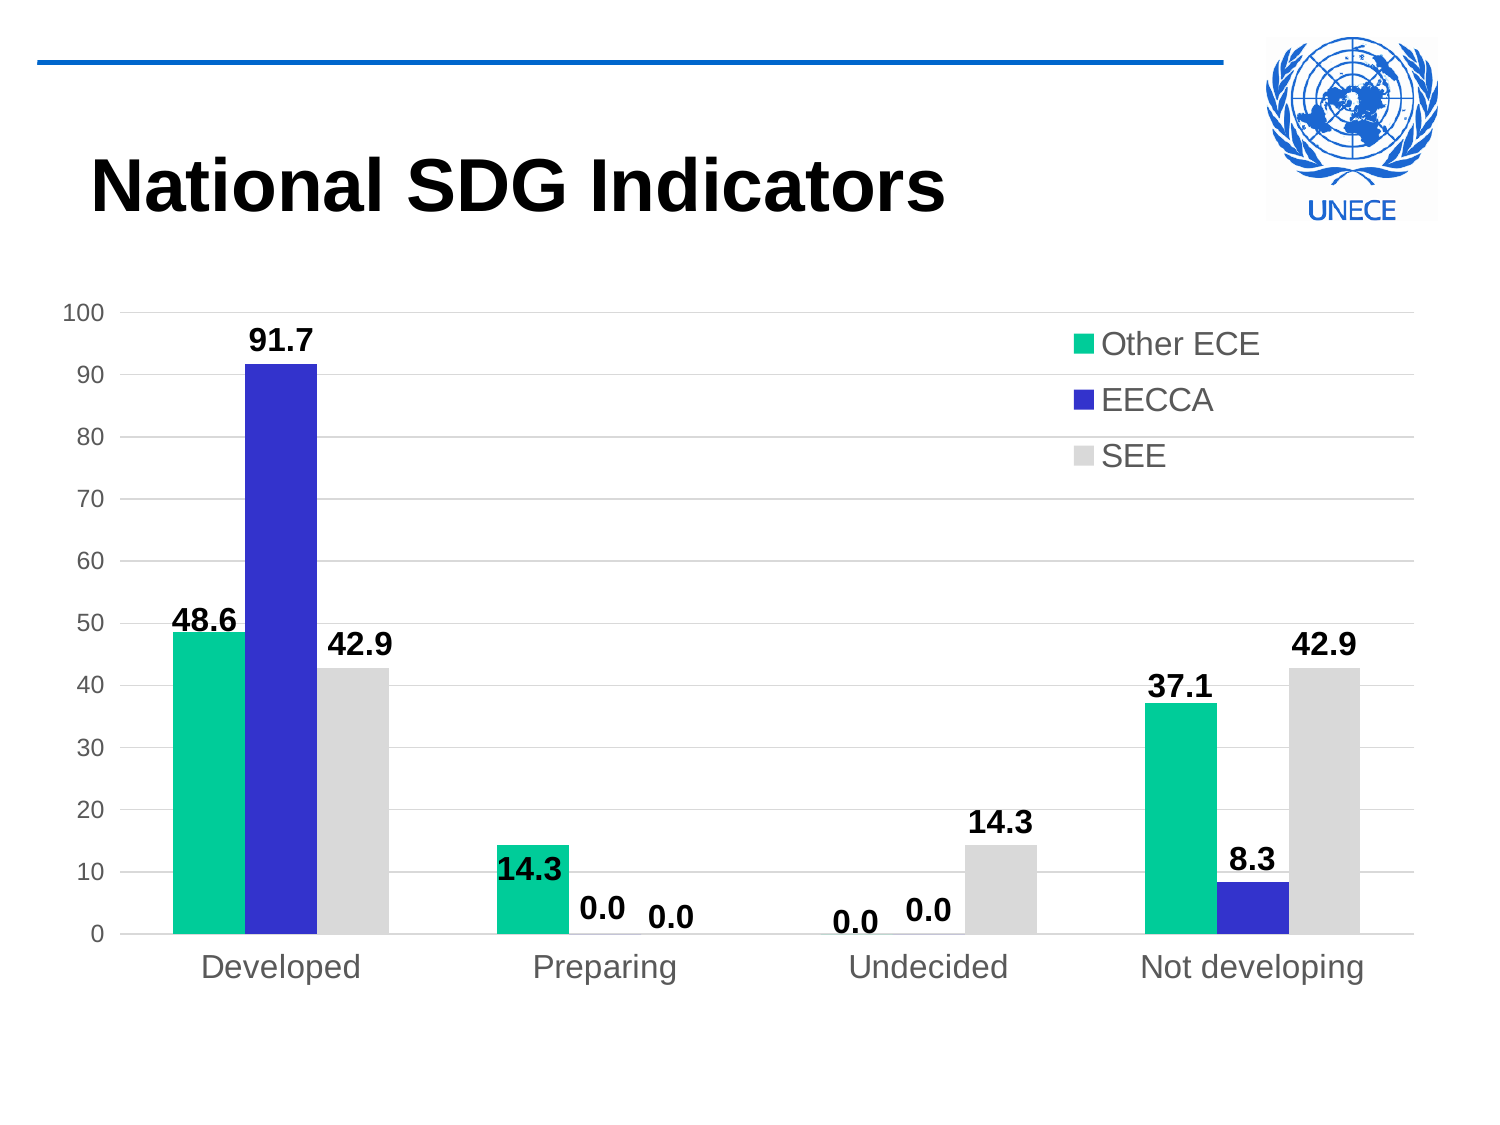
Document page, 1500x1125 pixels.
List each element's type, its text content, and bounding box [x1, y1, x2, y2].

chart [41, 294, 1448, 1071]
picture [1266, 37, 1438, 221]
title National SDG Indicators [75, 99, 1238, 263]
